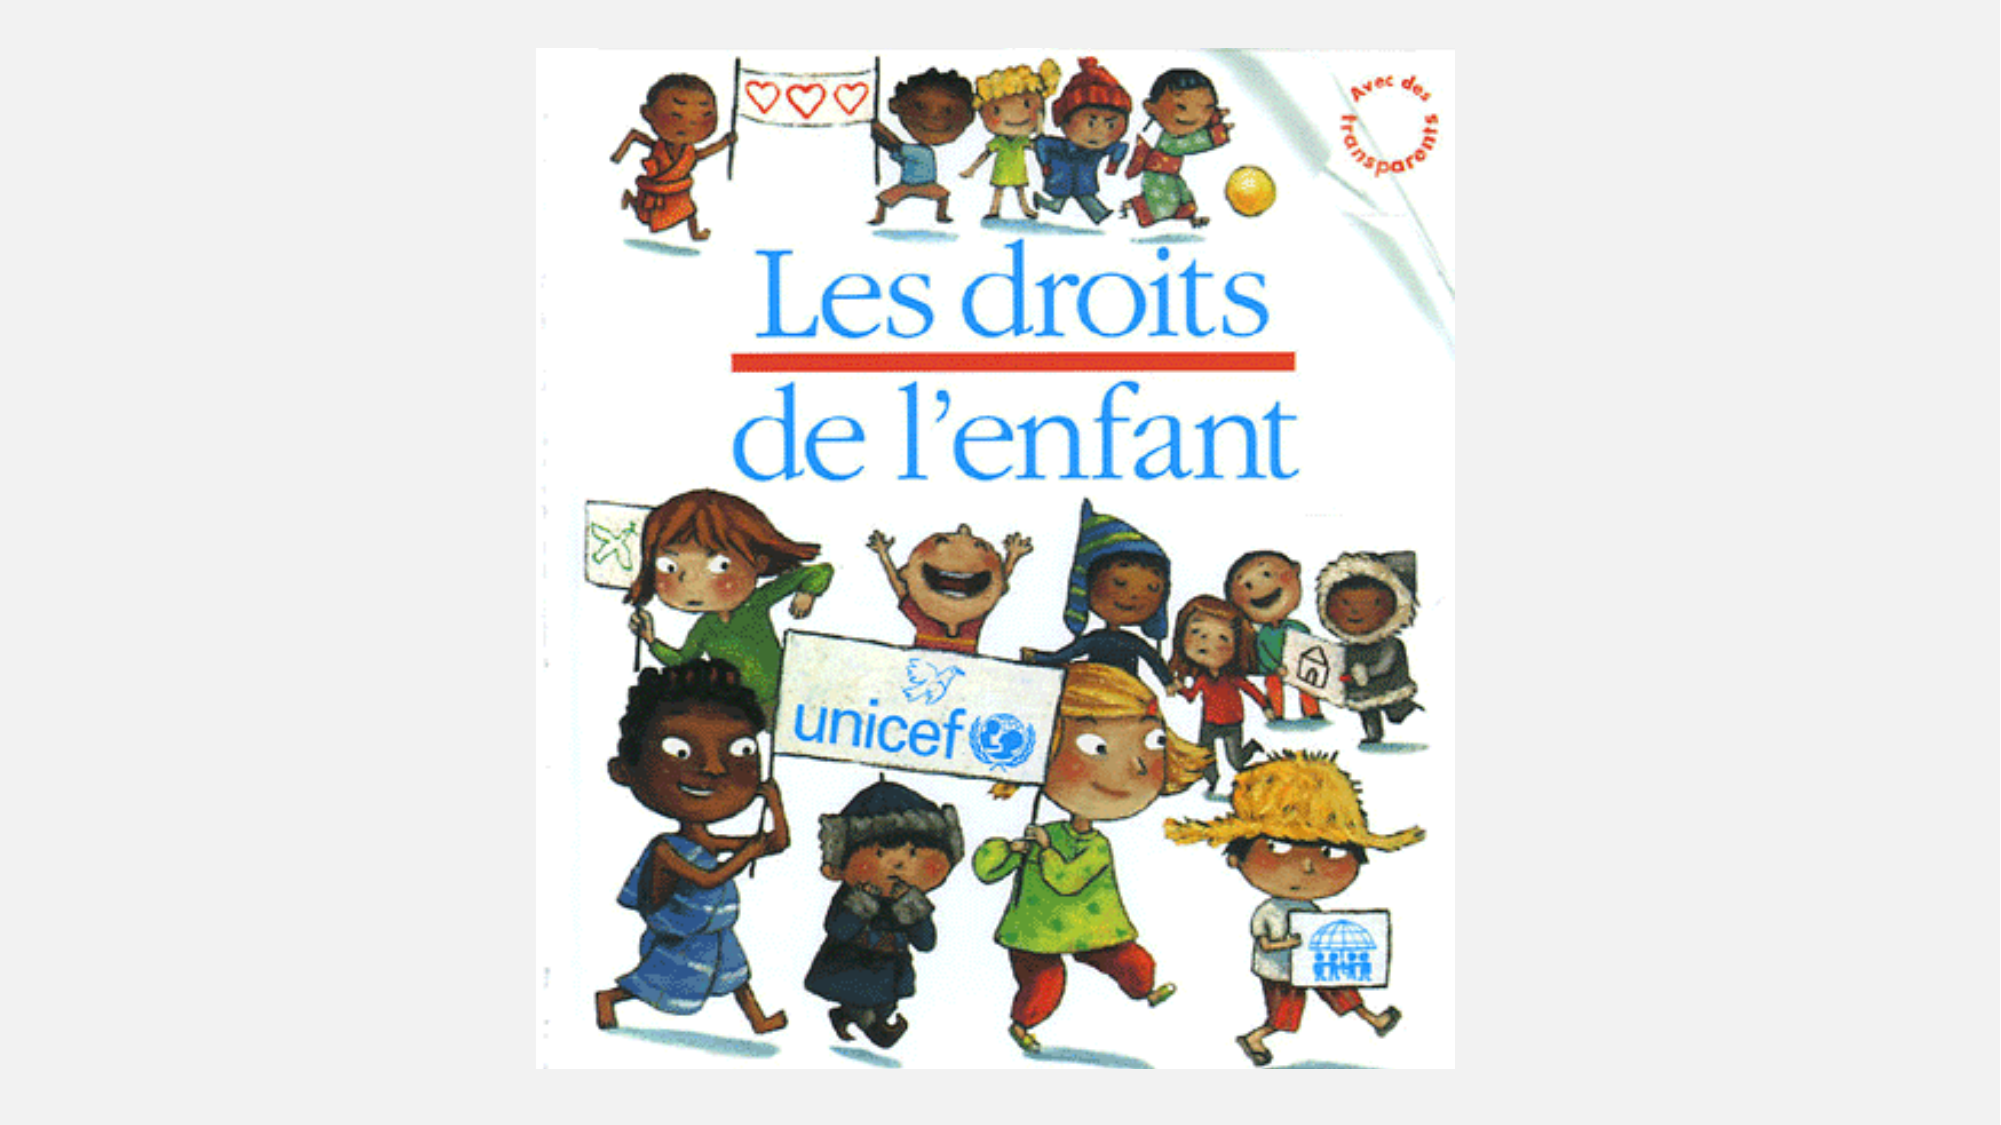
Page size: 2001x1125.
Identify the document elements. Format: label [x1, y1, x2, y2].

picture [535, 48, 1455, 1069]
